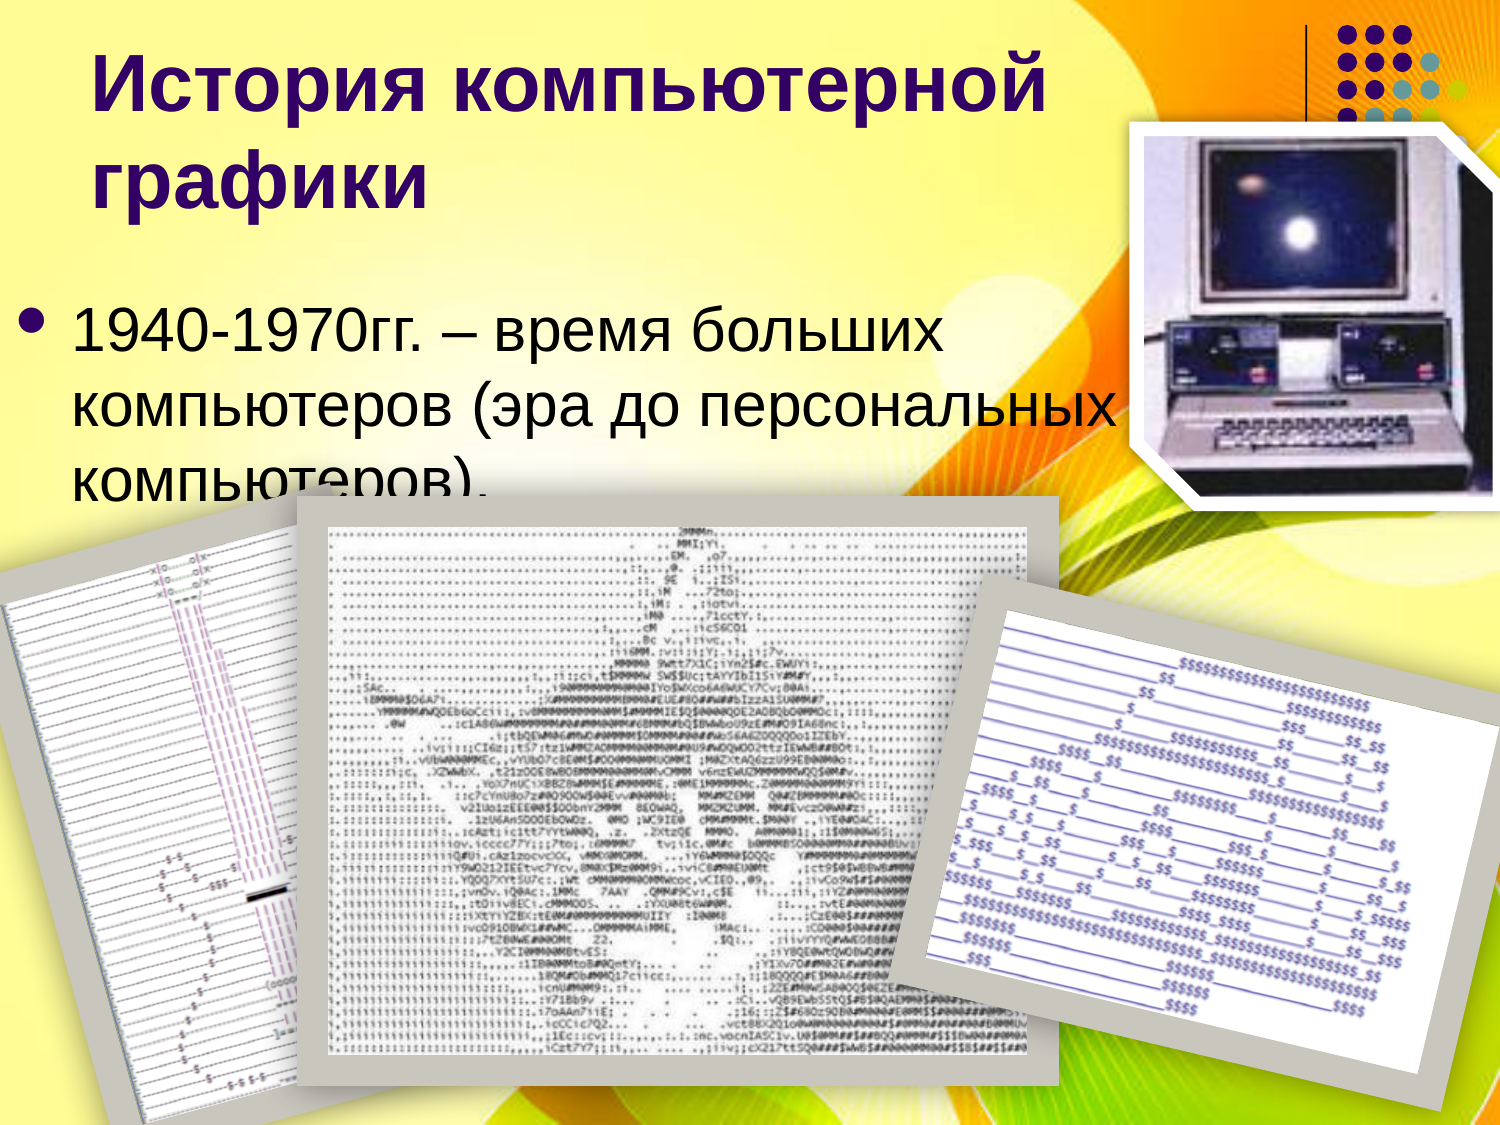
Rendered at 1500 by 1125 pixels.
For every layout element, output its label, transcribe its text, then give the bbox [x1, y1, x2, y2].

title История компьютерной графики [74, 19, 1313, 233]
picture [0, 512, 1500, 1125]
picture [0, 0, 1500, 505]
list 1940-1970гг. – время больших компьютеров (эра до персональных компьютеров). [0, 280, 1351, 539]
